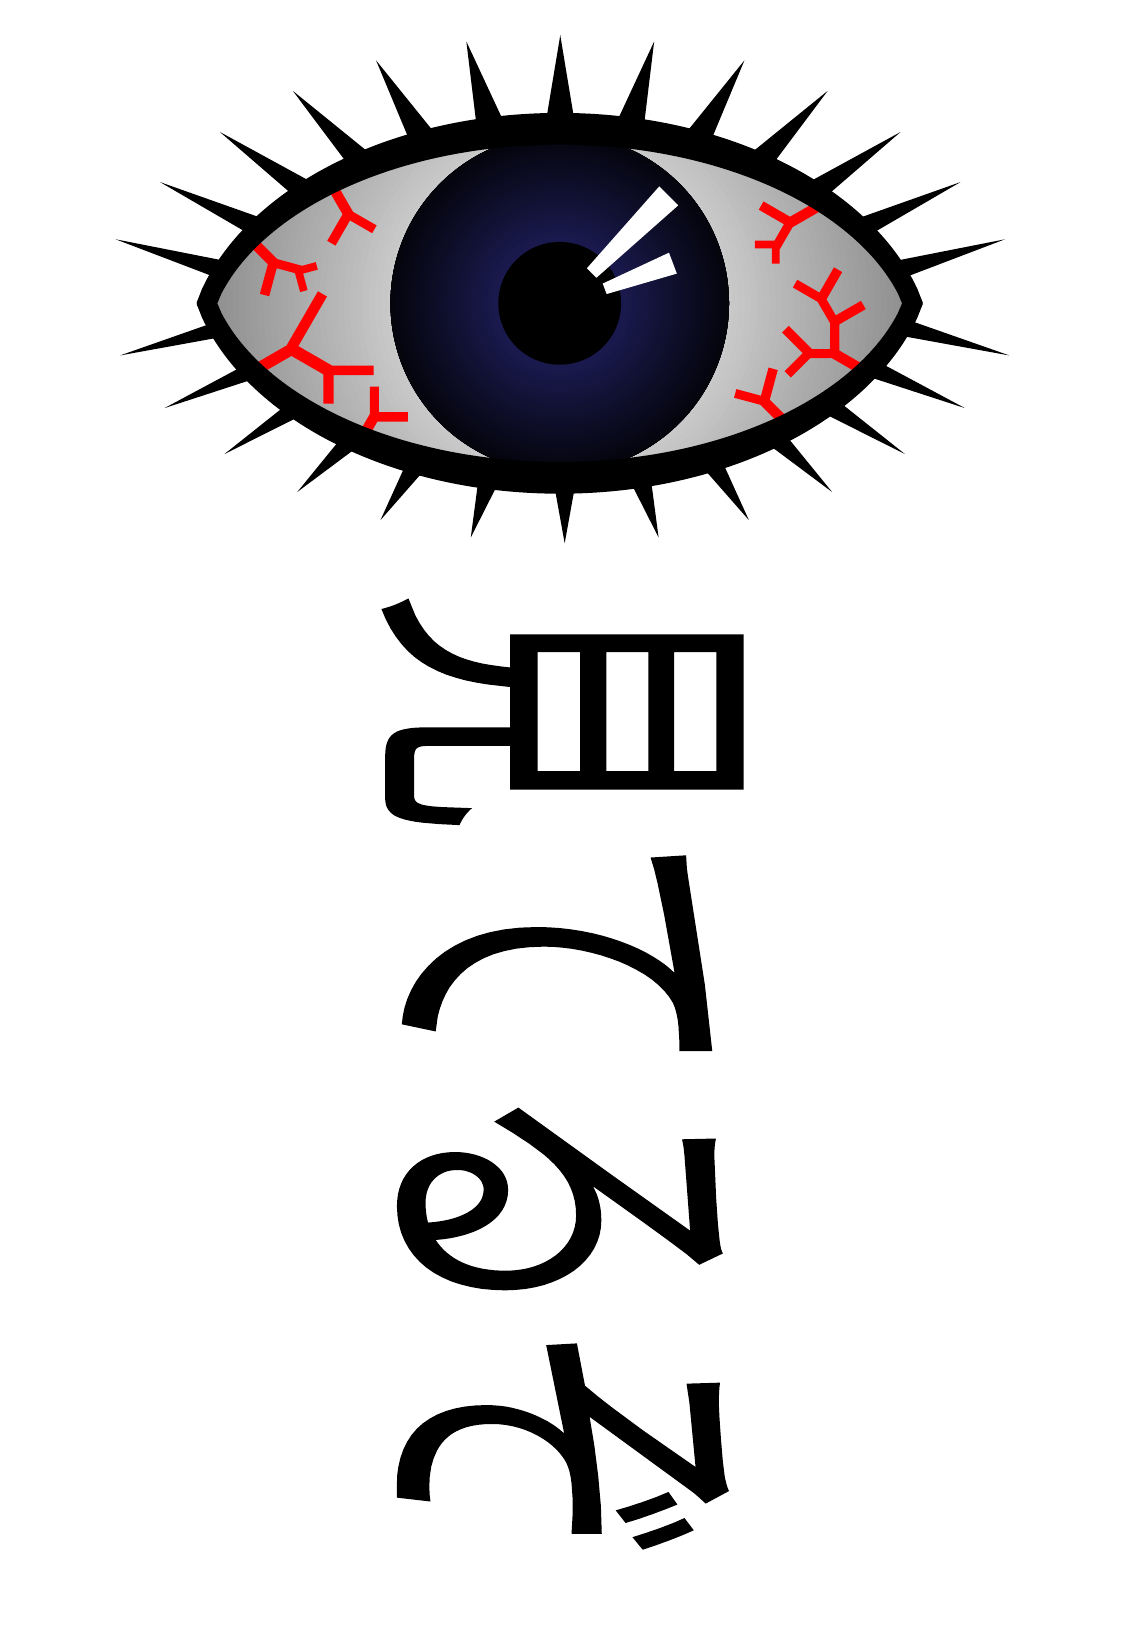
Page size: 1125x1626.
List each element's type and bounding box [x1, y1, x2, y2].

text_box [115, 34, 1010, 544]
